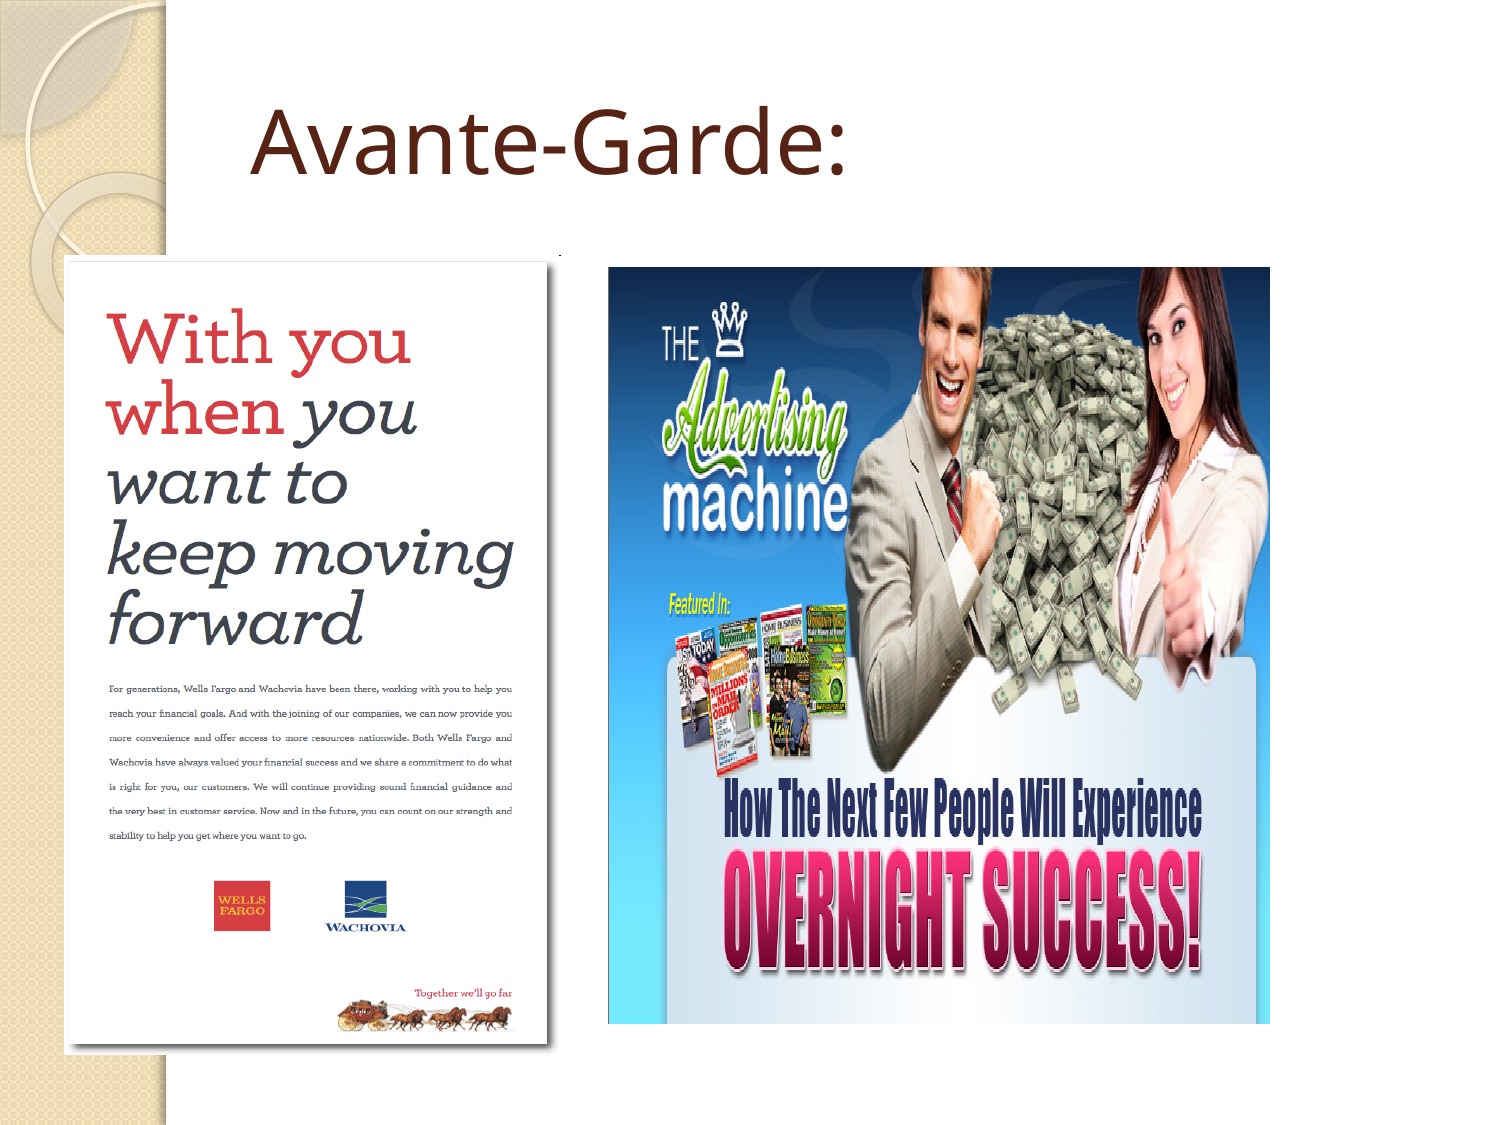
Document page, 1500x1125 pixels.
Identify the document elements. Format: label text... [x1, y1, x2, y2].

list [64, 255, 562, 1055]
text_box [608, 266, 1270, 1024]
title Avante-Garde: [235, 45, 1466, 233]
